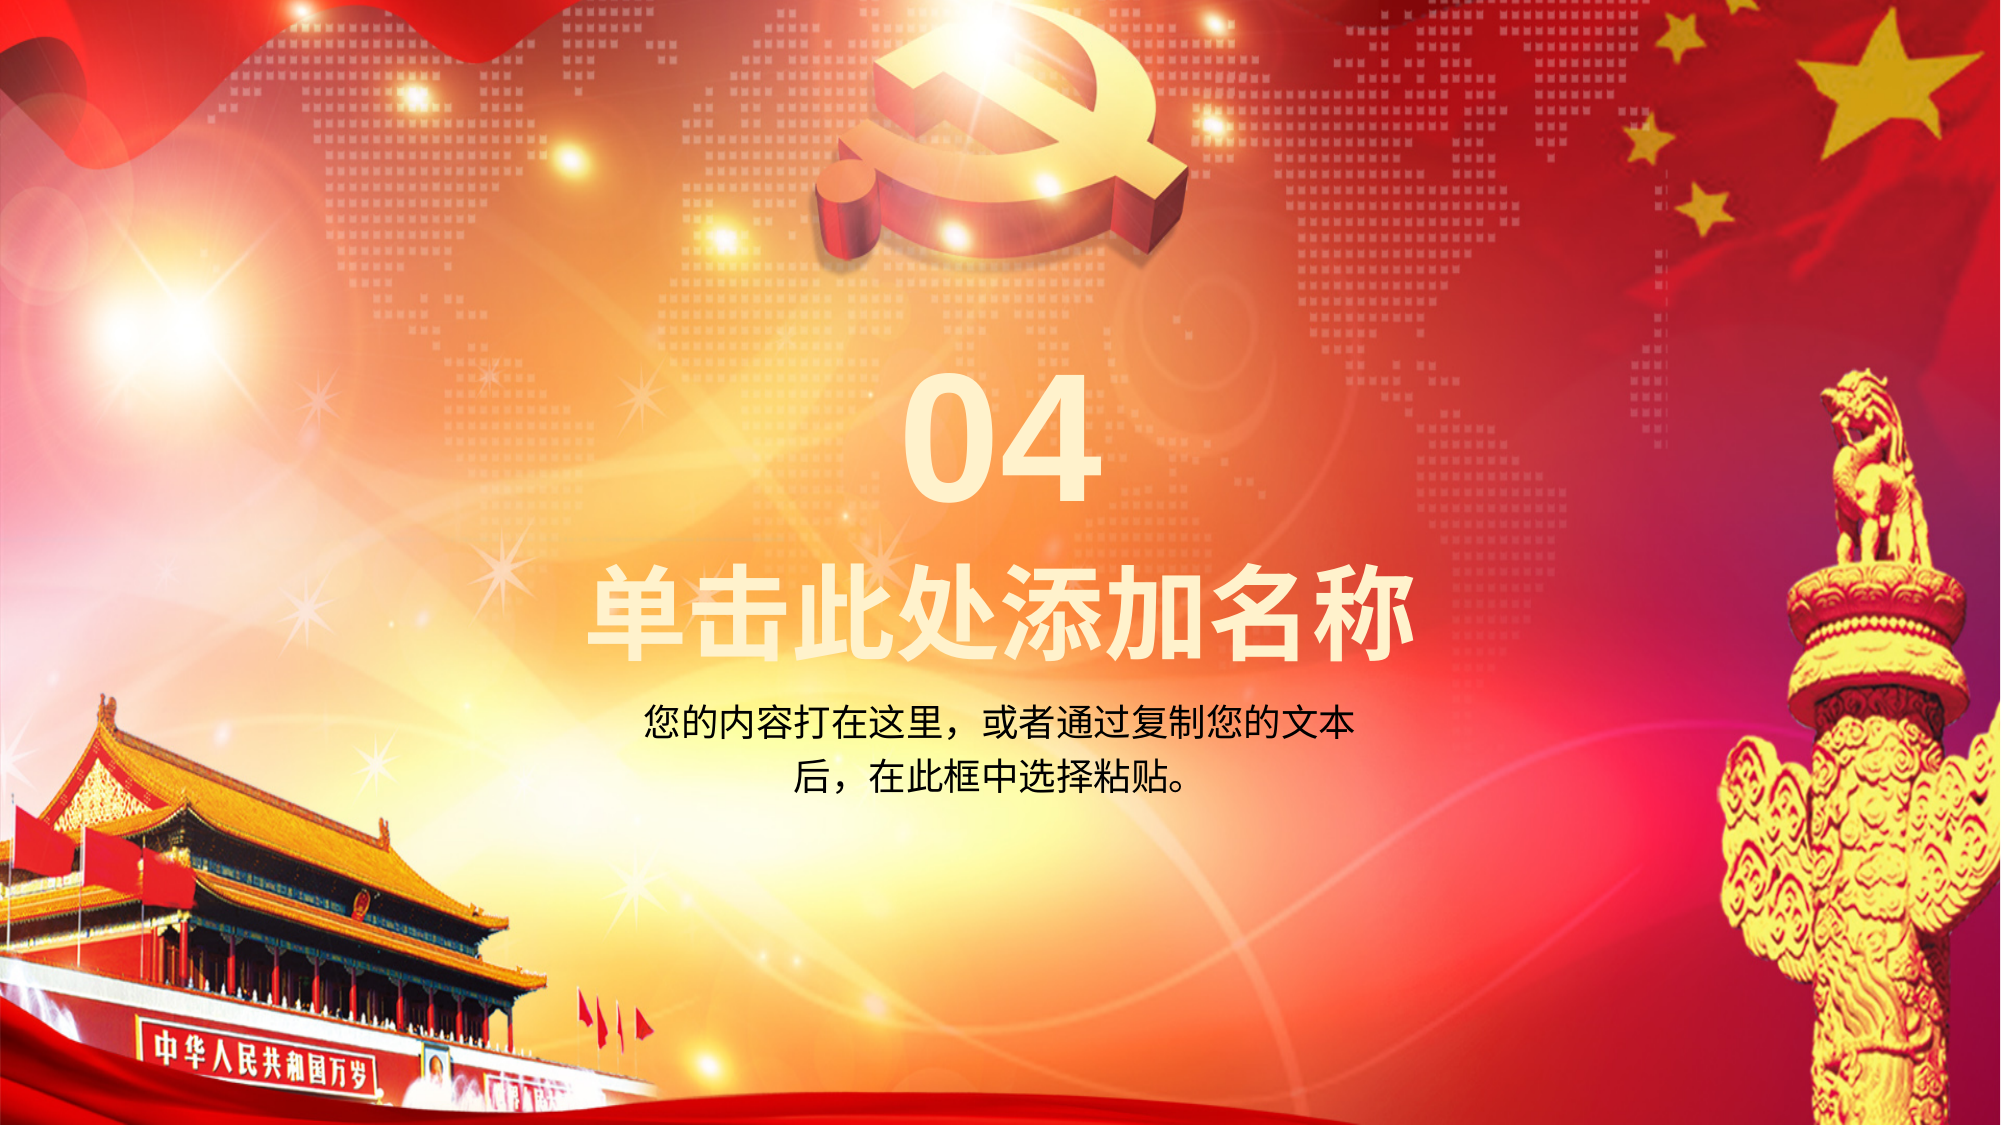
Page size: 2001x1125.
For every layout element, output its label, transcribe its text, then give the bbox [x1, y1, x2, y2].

text_box 04 [883, 311, 1117, 546]
text_box 单击此处添加名称 [522, 516, 1478, 681]
text_box 您的内容打在这里，或者通过复制您的文本后，在此框中选择粘贴。 [624, 682, 1376, 806]
picture [0, 0, 2001, 1125]
